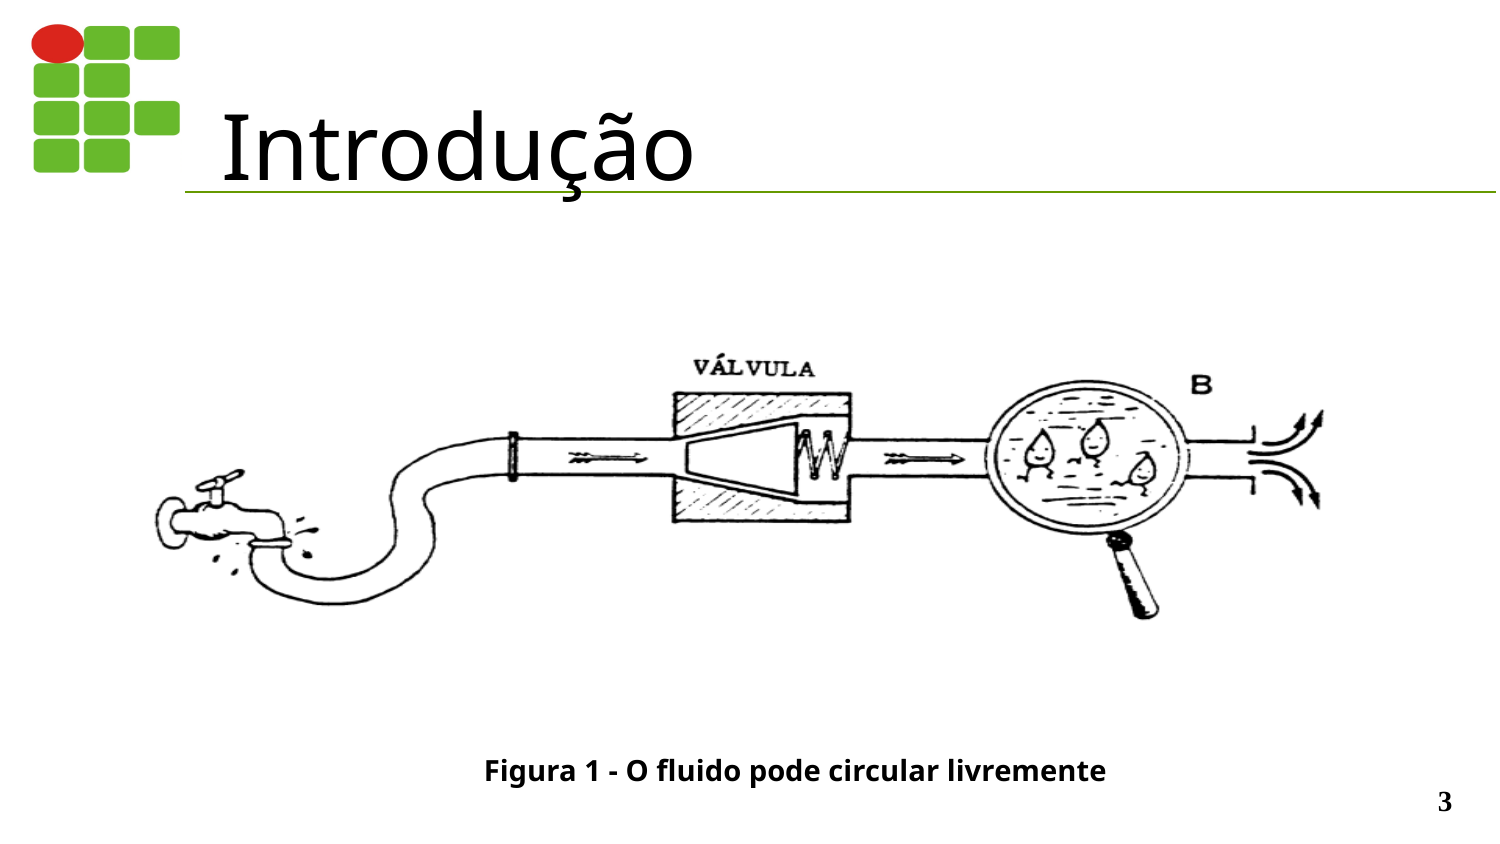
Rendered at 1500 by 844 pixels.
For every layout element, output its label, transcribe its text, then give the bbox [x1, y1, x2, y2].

list Figura 1 - O fluido pode circular livremente [46, 248, 1469, 774]
picture [113, 332, 1387, 639]
title Introdução [206, 26, 1468, 207]
text_box ‹#› [1155, 774, 1468, 825]
picture [29, 23, 182, 174]
